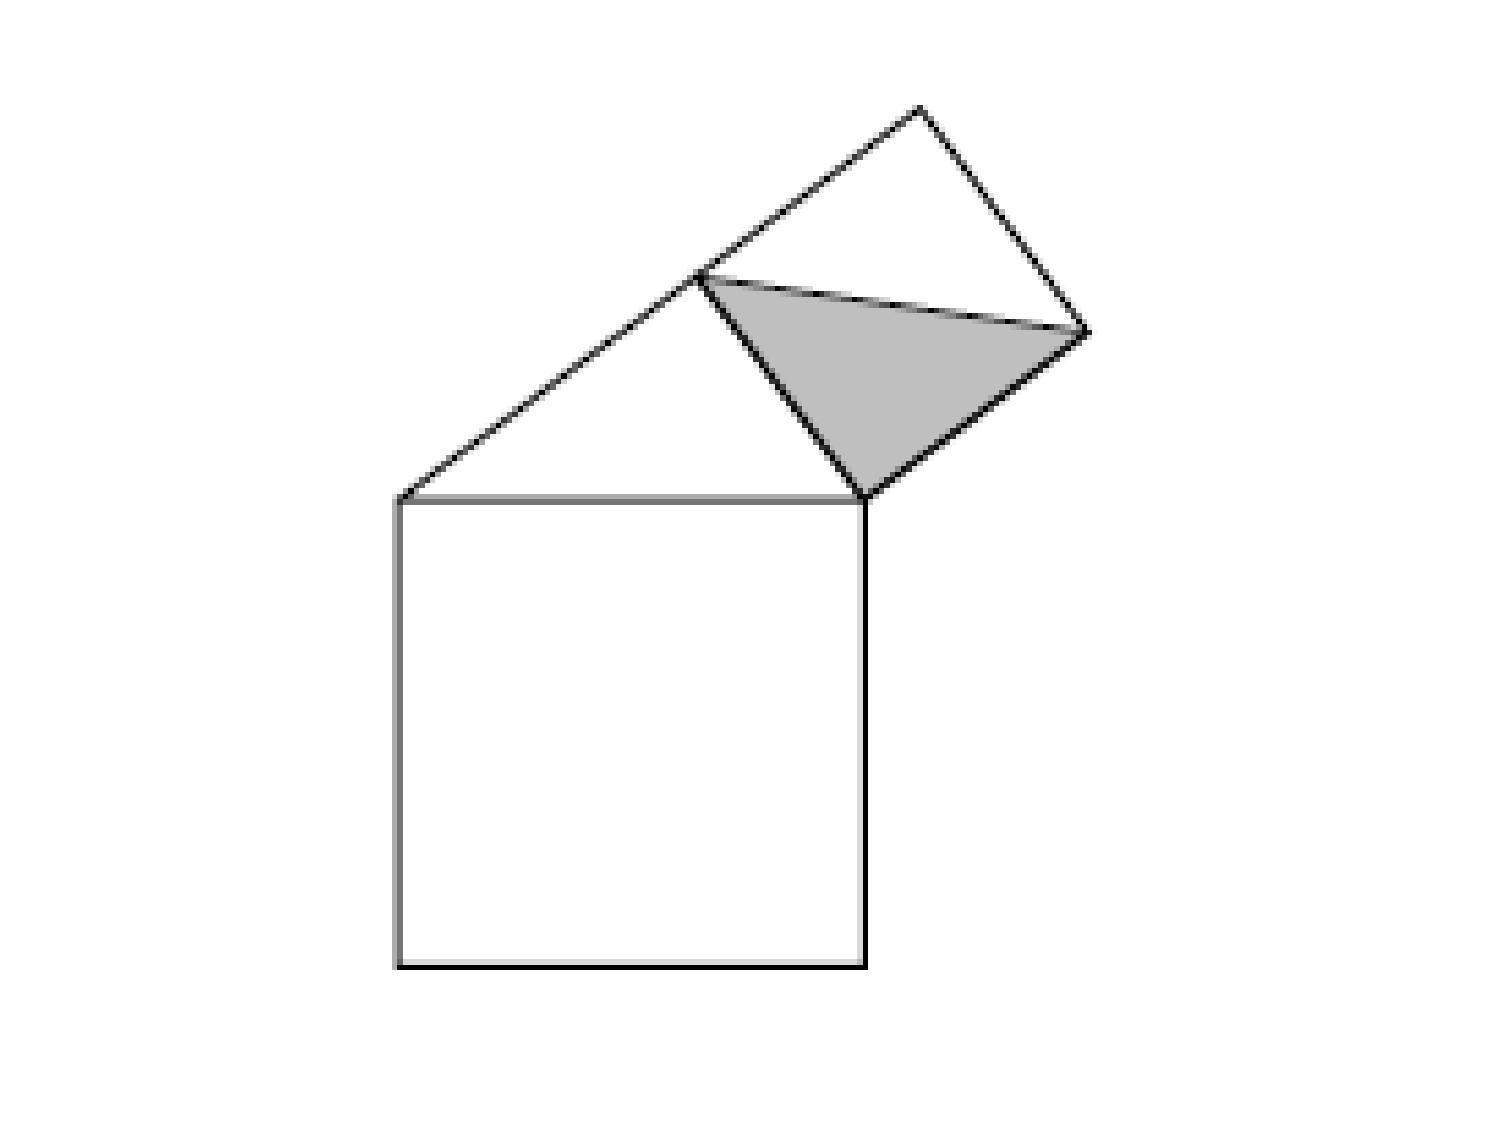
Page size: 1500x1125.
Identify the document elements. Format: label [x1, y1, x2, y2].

picture [206, 100, 1312, 1020]
